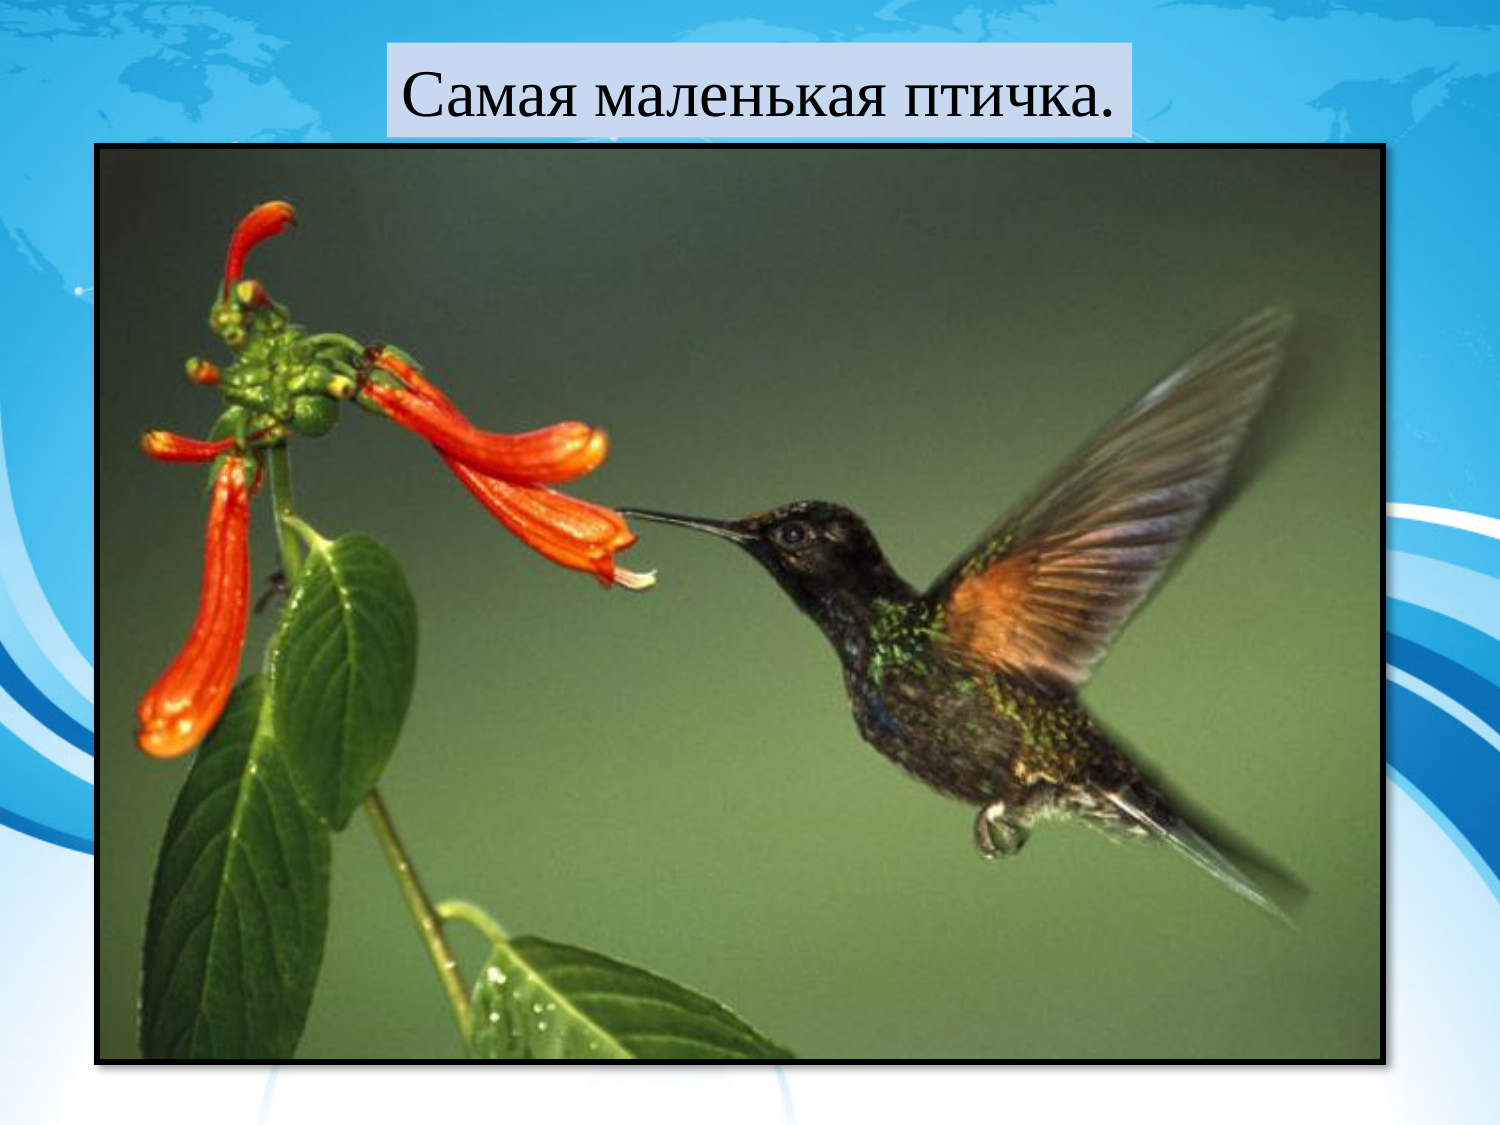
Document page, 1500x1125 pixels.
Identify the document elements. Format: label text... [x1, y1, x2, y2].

picture [0, 0, 1500, 1125]
text_box Самая маленькая птичка. [386, 42, 1133, 138]
